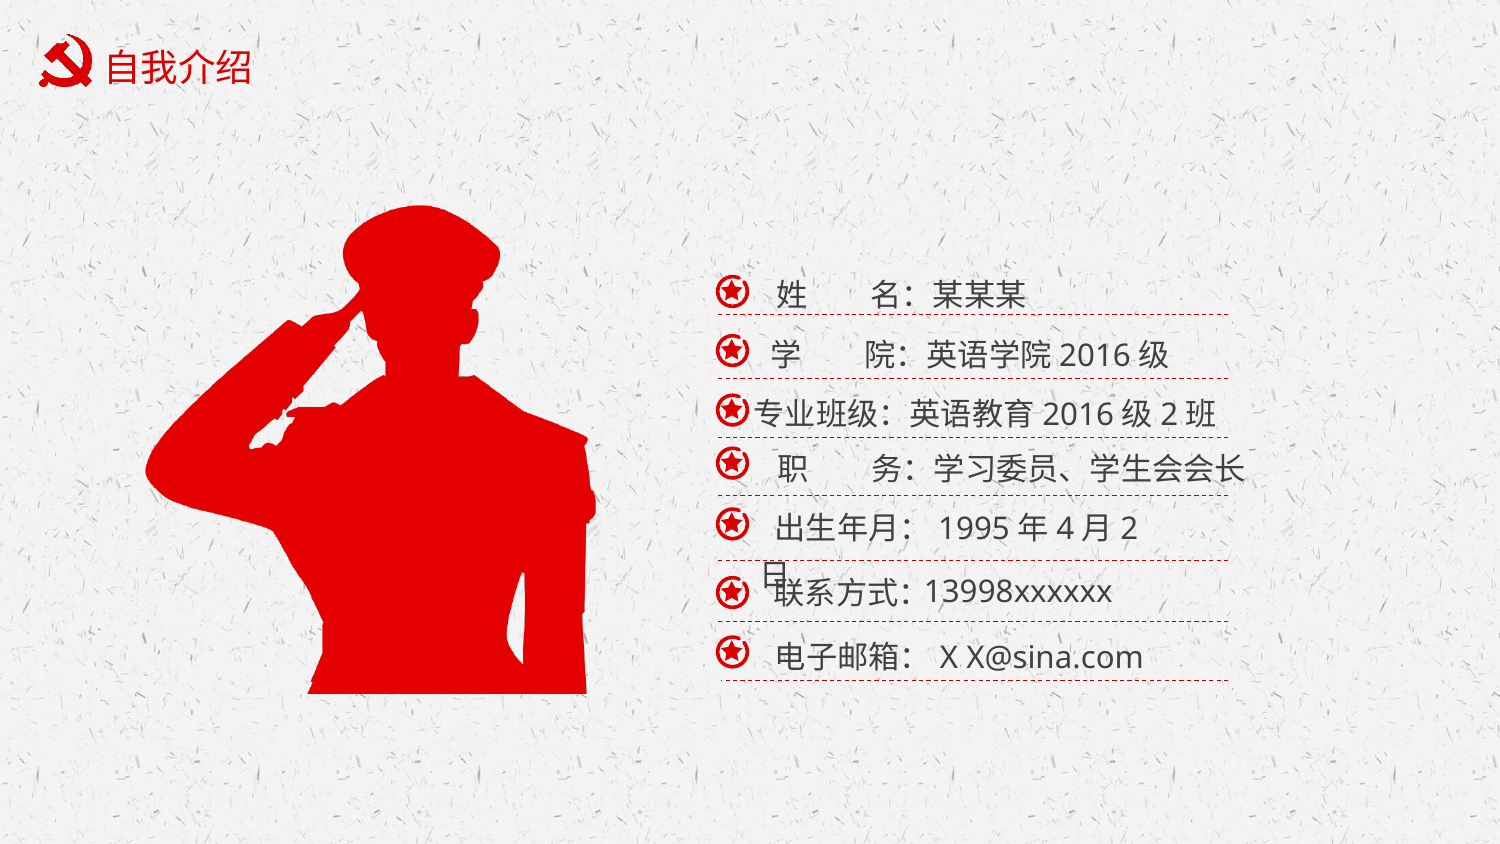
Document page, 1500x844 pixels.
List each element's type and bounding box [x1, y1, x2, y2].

picture [0, 0, 1500, 844]
text_box [715, 258, 1275, 683]
